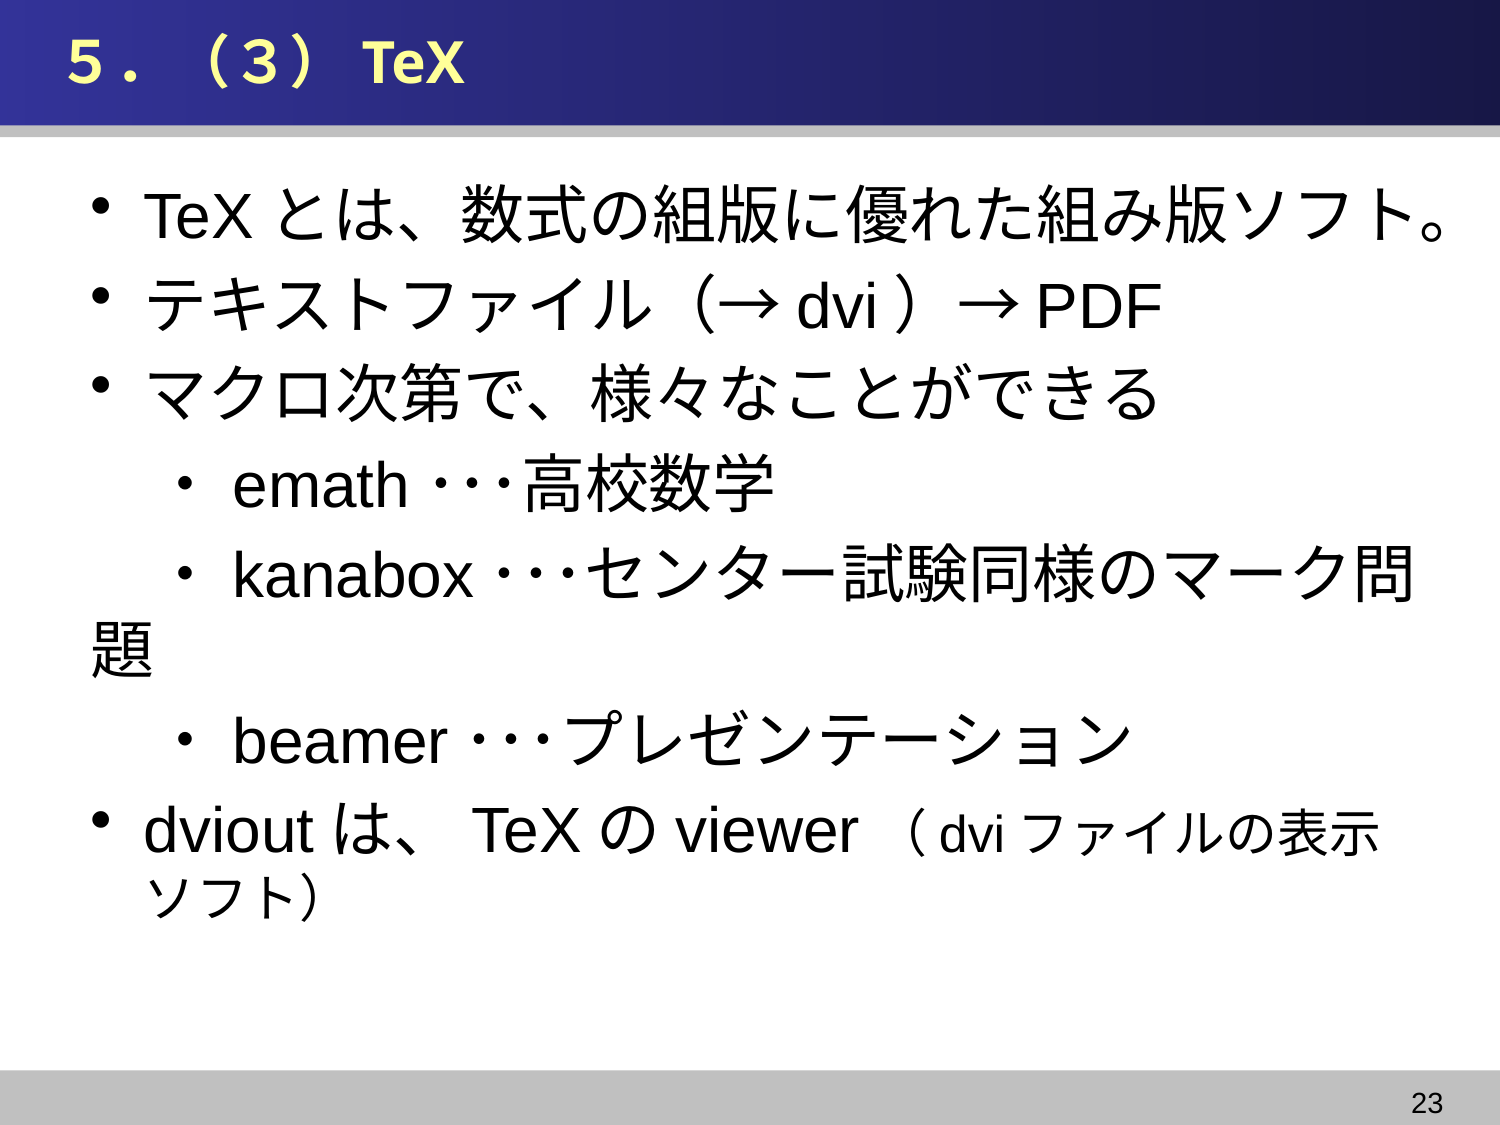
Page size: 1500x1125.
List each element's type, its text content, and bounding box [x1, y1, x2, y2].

title ５．（３）TeX [41, 14, 1067, 107]
list TeXとは、数式の組版に優れた組み版ソフト。 テキストファイル（→dvi）→PDF マクロ次第で、様々なことができる ・emath･･･高校数学 ・kanabox･･･センター試験同様のマーク問題 ・beamer･･･プレゼンテーション dvioutは、TeXのviewer（dviファイルの表示ソフト） [75, 167, 1447, 1012]
slide_number 23 [1108, 1085, 1459, 1118]
